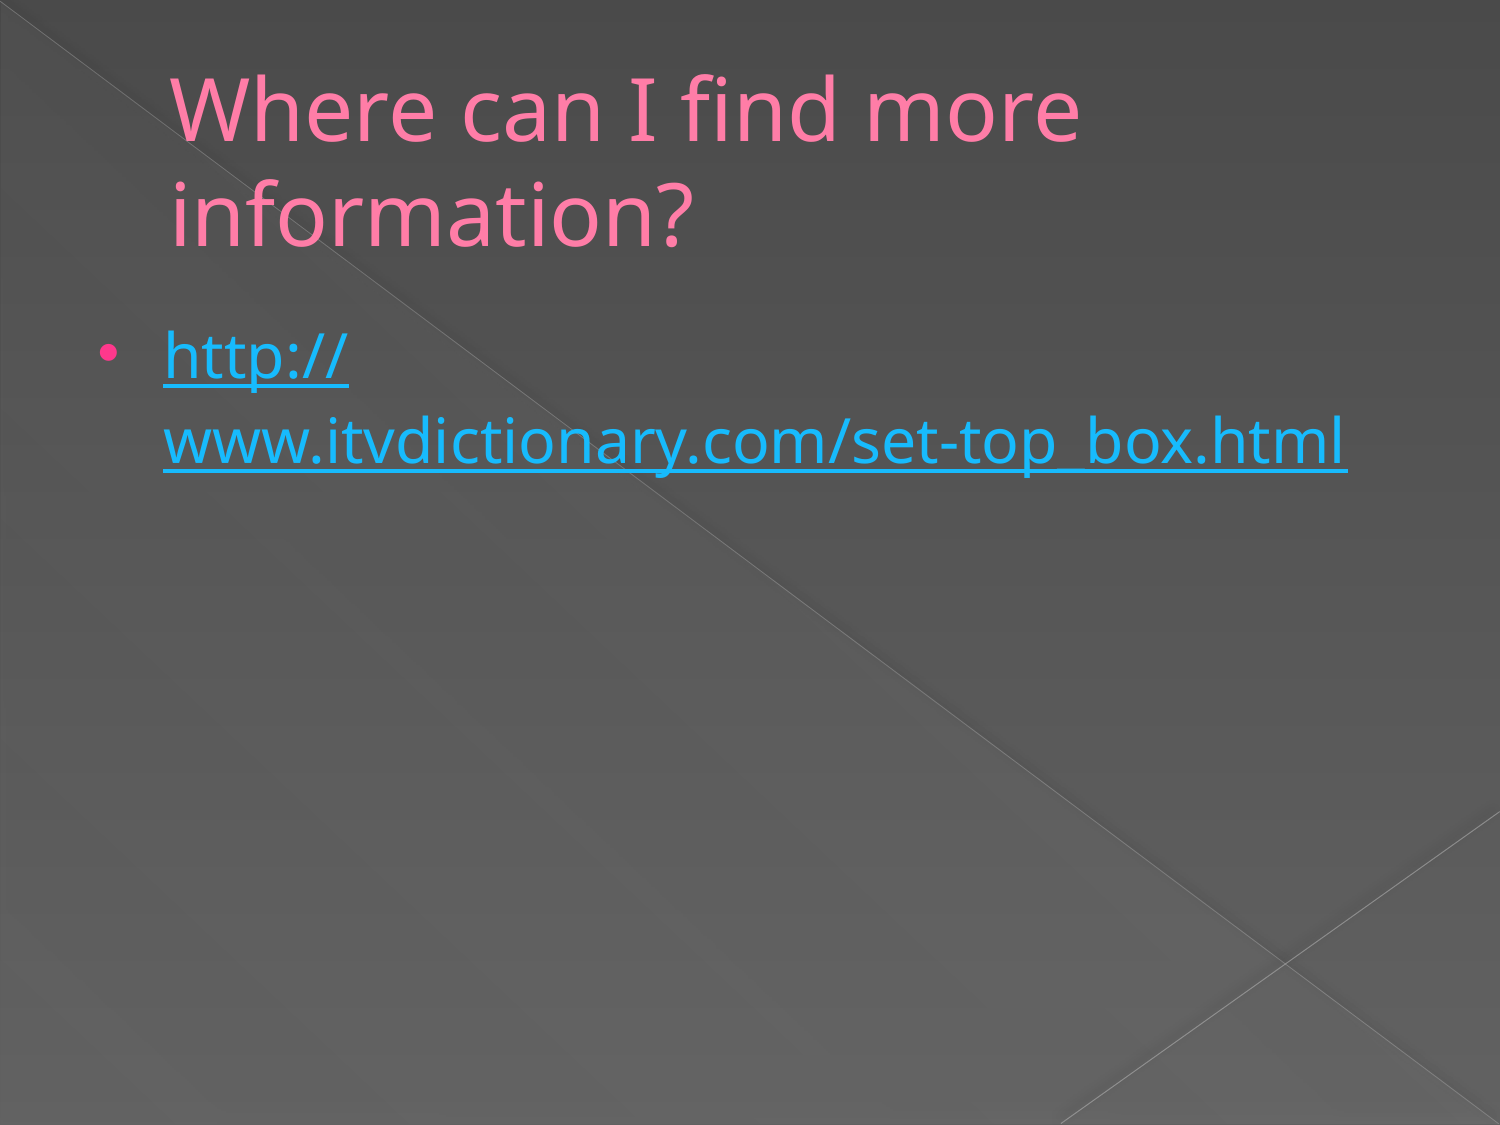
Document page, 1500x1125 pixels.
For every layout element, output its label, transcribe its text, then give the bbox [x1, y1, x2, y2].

title Where can I find more information? [75, 43, 1425, 274]
list http://www.itvdictionary.com/set-top_box.html [75, 308, 1425, 1059]
